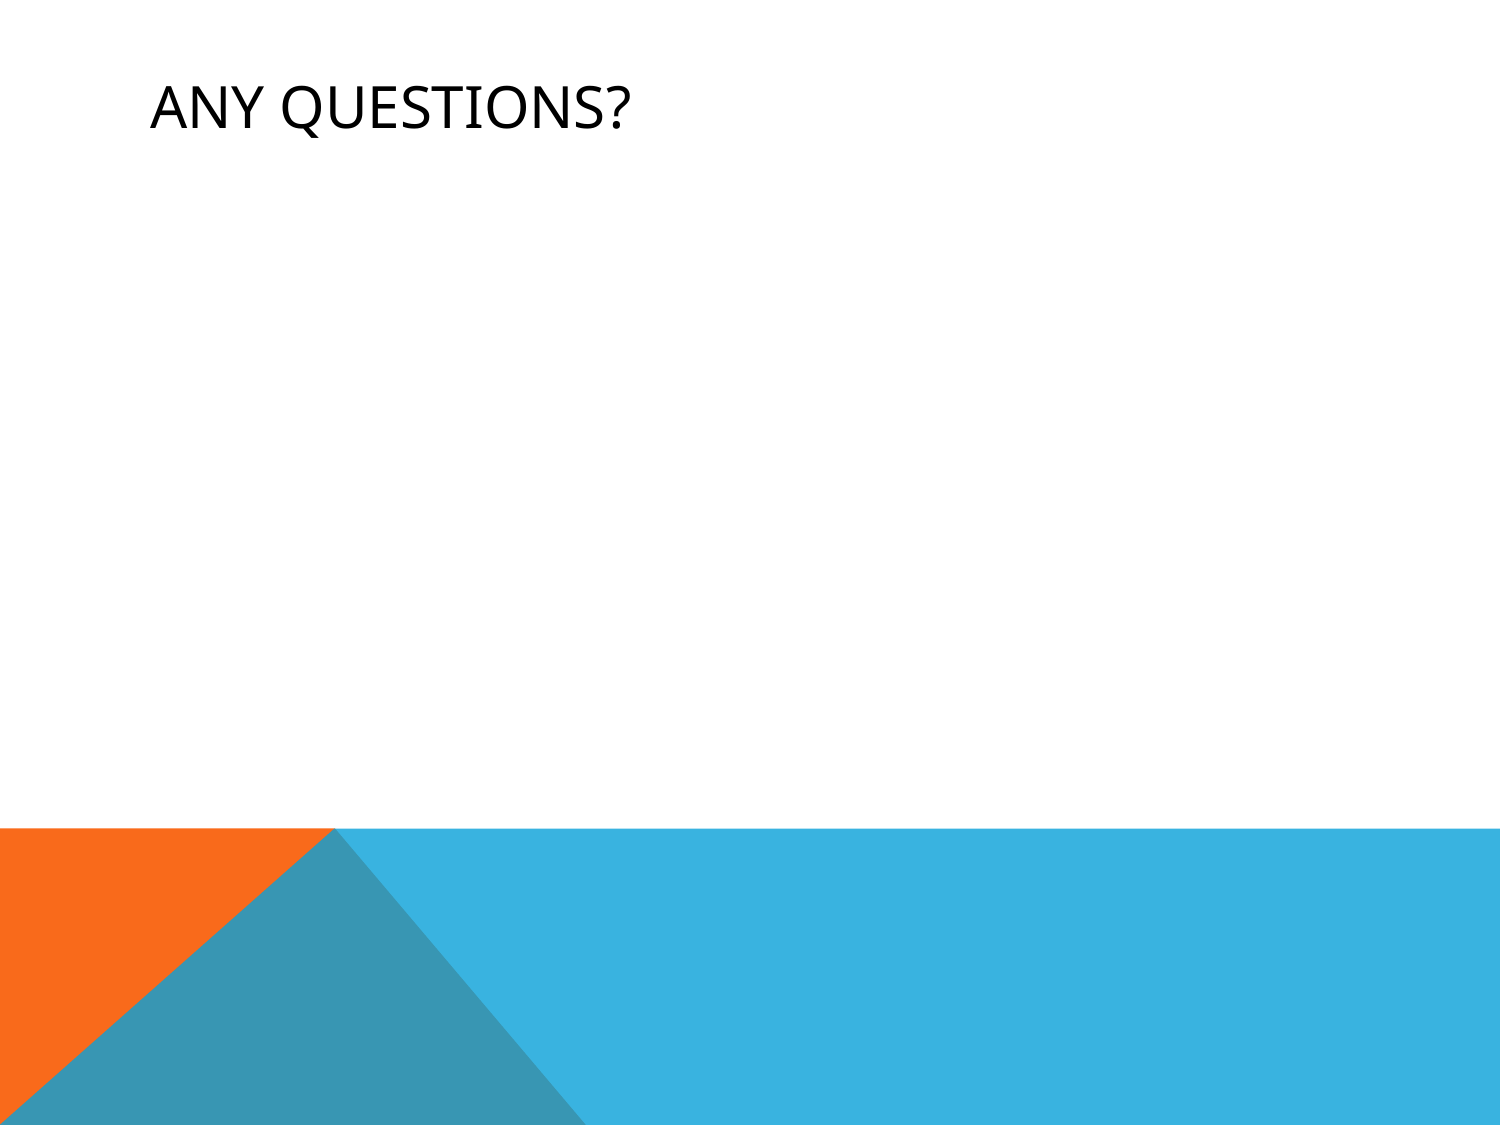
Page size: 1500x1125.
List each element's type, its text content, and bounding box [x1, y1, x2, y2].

title Any questions? [135, 60, 1369, 150]
